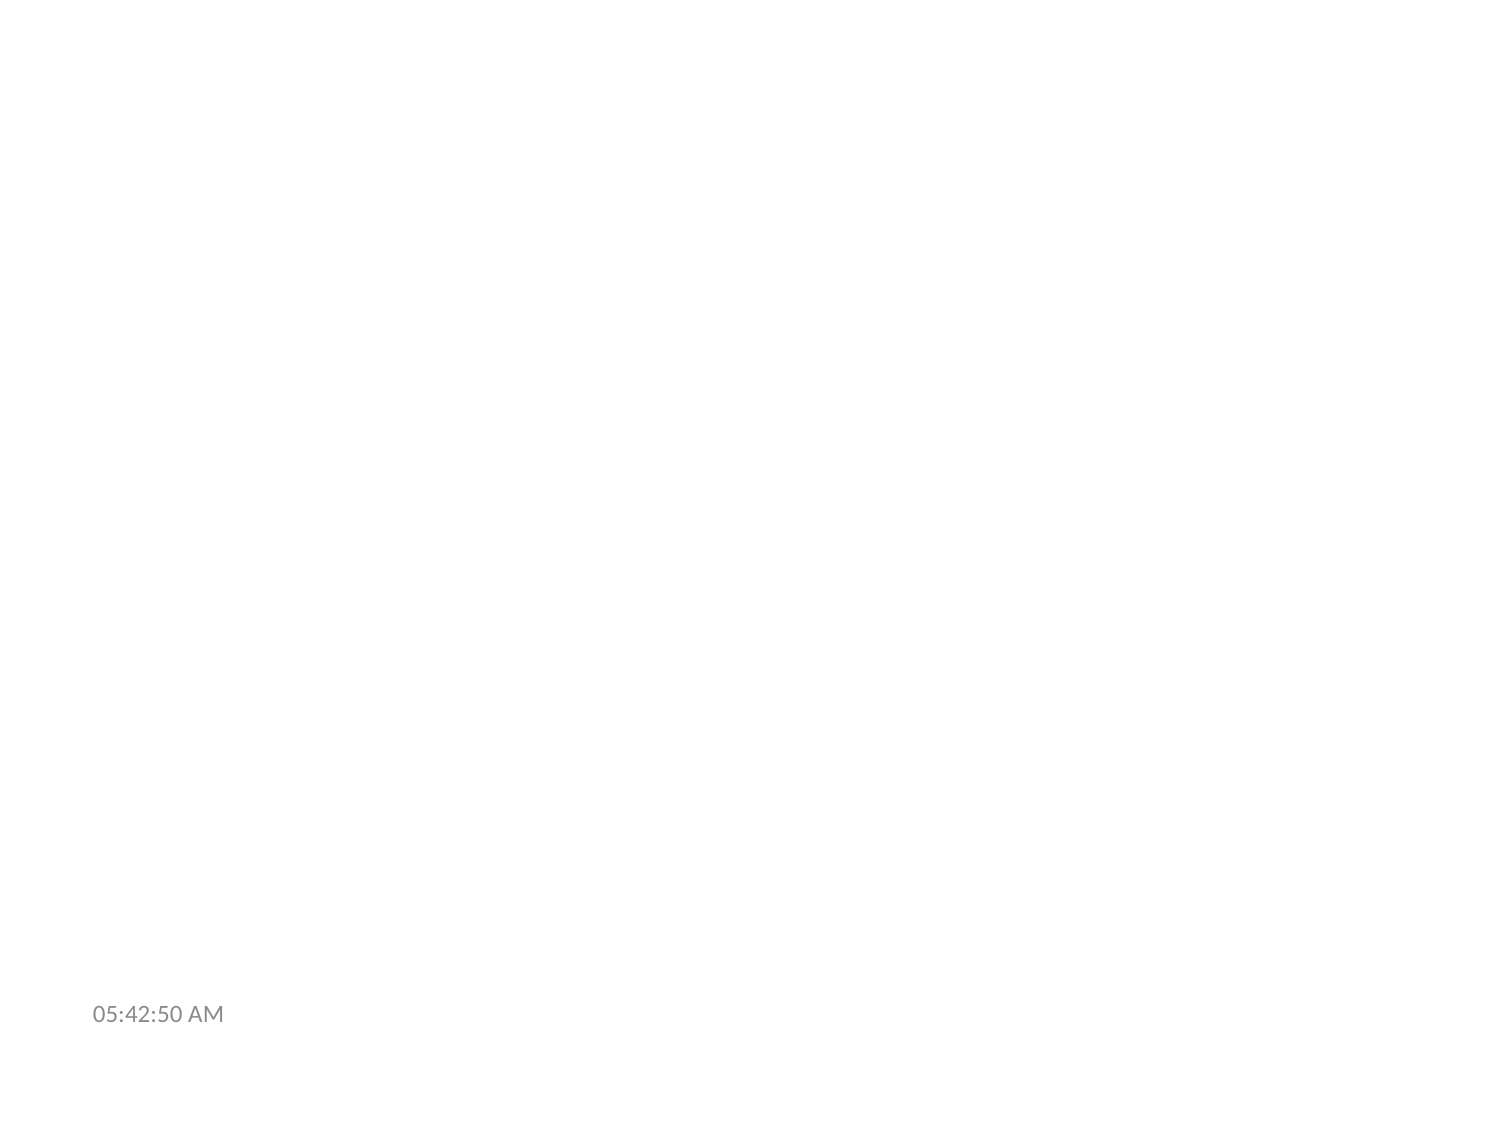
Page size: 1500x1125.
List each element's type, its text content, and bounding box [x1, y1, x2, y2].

text_box 3:35:09 PM [77, 982, 428, 1043]
